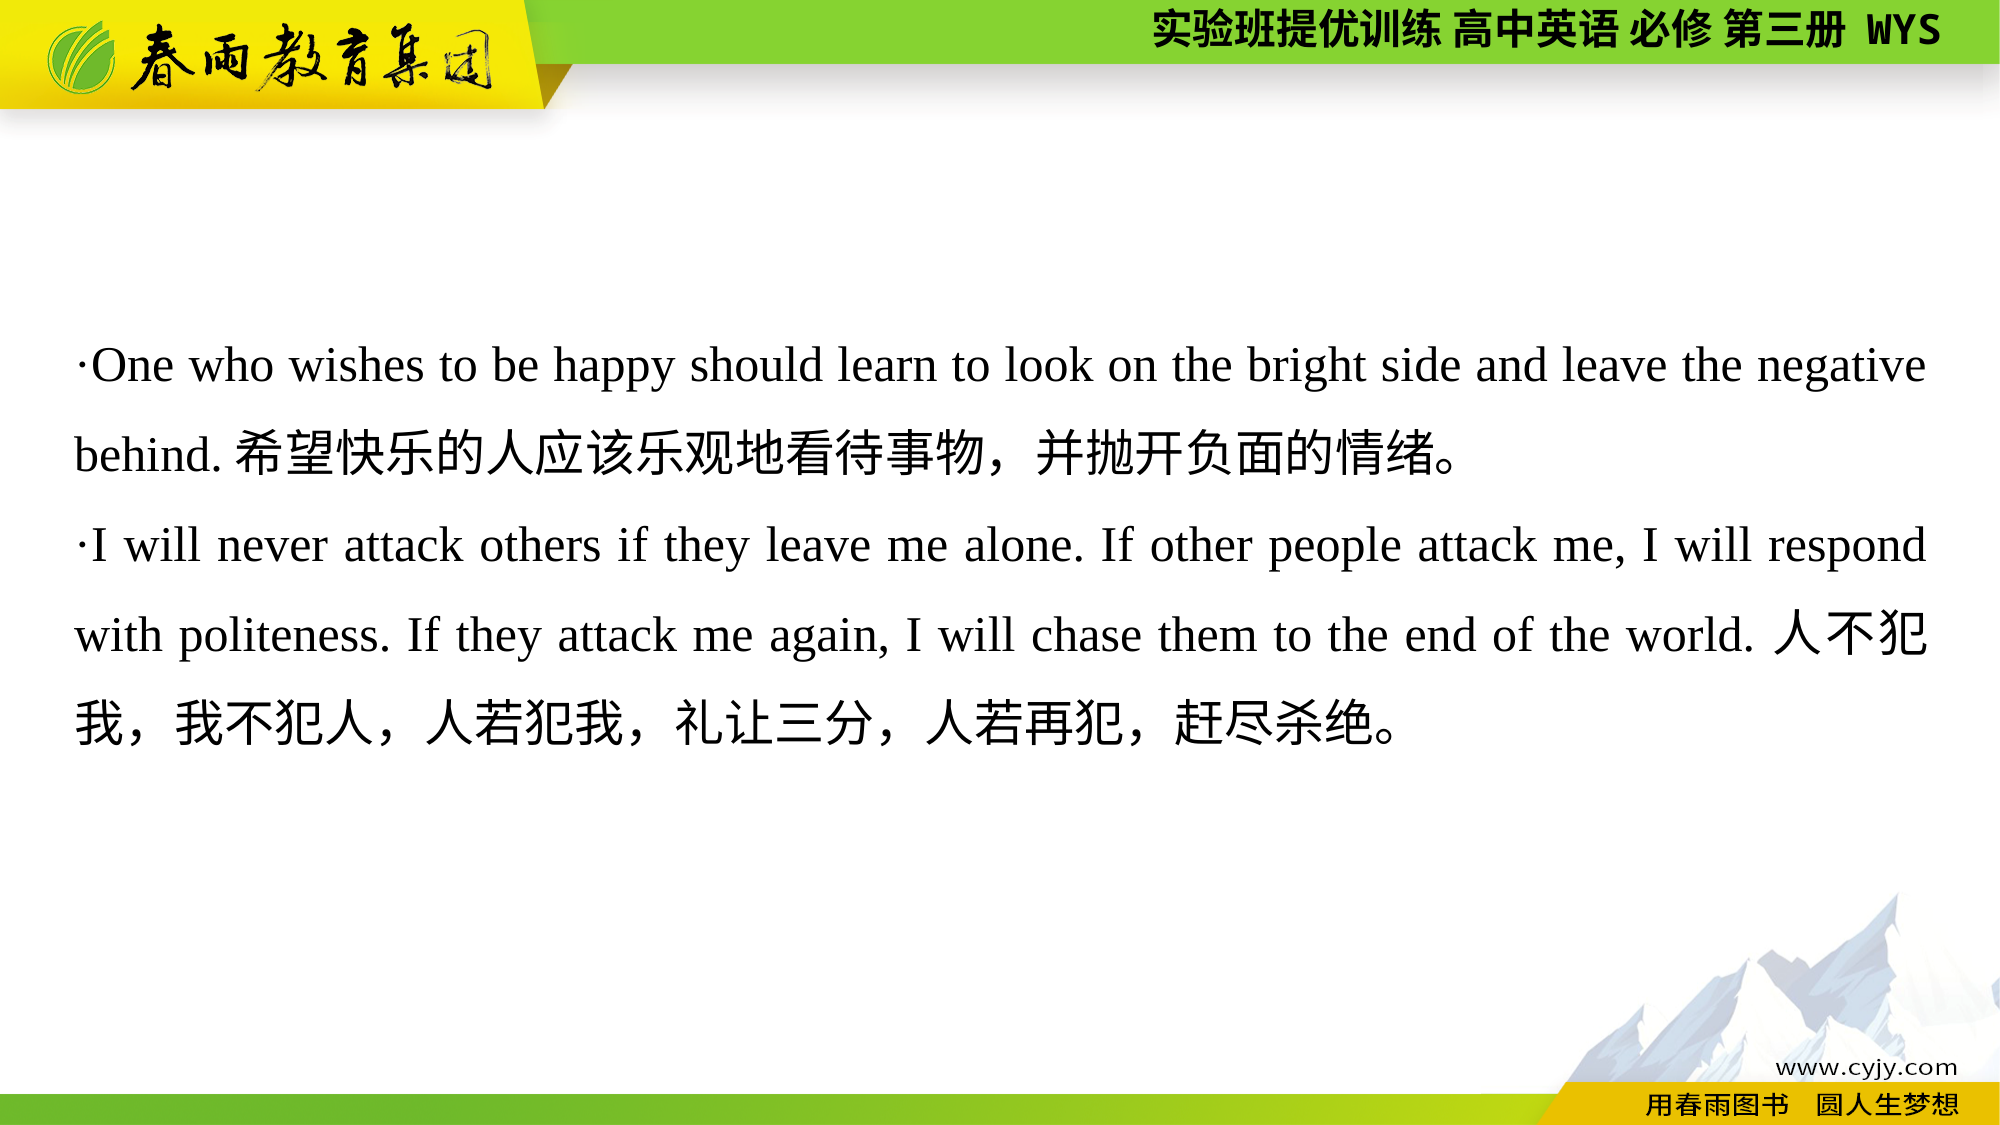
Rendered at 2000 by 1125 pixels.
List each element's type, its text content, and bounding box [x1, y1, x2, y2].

picture [0, 0, 2000, 1125]
list ·One who wishes to be happy should learn to look on the bright side and leave the negative behind.希望快乐的人应该乐观地看待事物，并抛开负面的情绪。 ·I will never attack others if they leave me alone. If other people attack me, I will respond with politeness. If they attack me again, I will chase them to the end of the world.人不犯我，我不犯人，人若犯我，礼让三分，人若再犯，赶尽杀绝。 [59, 293, 1944, 752]
